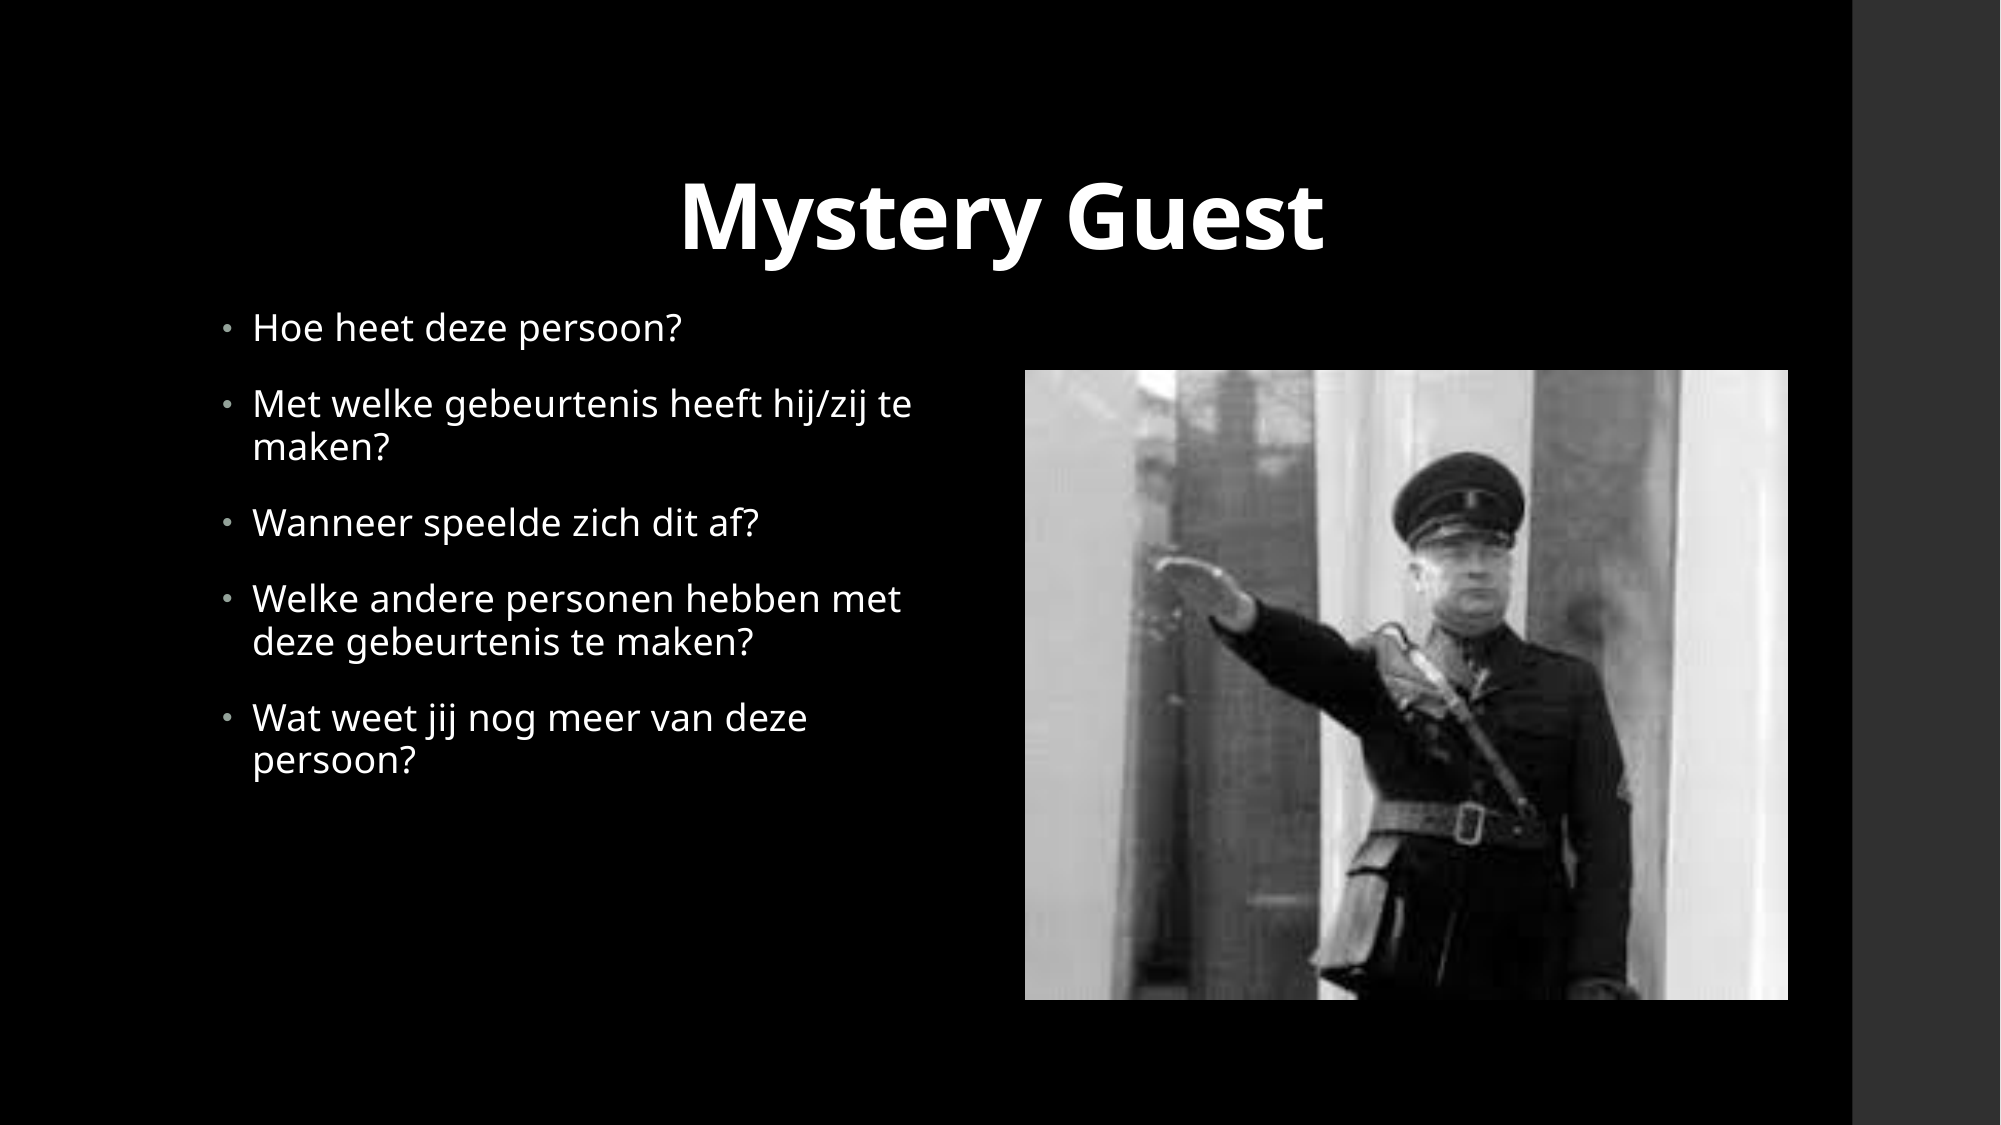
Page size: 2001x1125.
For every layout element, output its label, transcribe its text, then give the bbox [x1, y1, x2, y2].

list Hoe heet deze persoon? Met welke gebeurtenis heeft hij/zij te maken? Wanneer speelde zich dit af? Welke andere personen hebben met deze gebeurtenis te maken? Wat weet jij nog meer van deze persoon? [206, 299, 942, 1014]
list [1025, 370, 1789, 1001]
title Mystery Guest [206, 60, 1797, 278]
